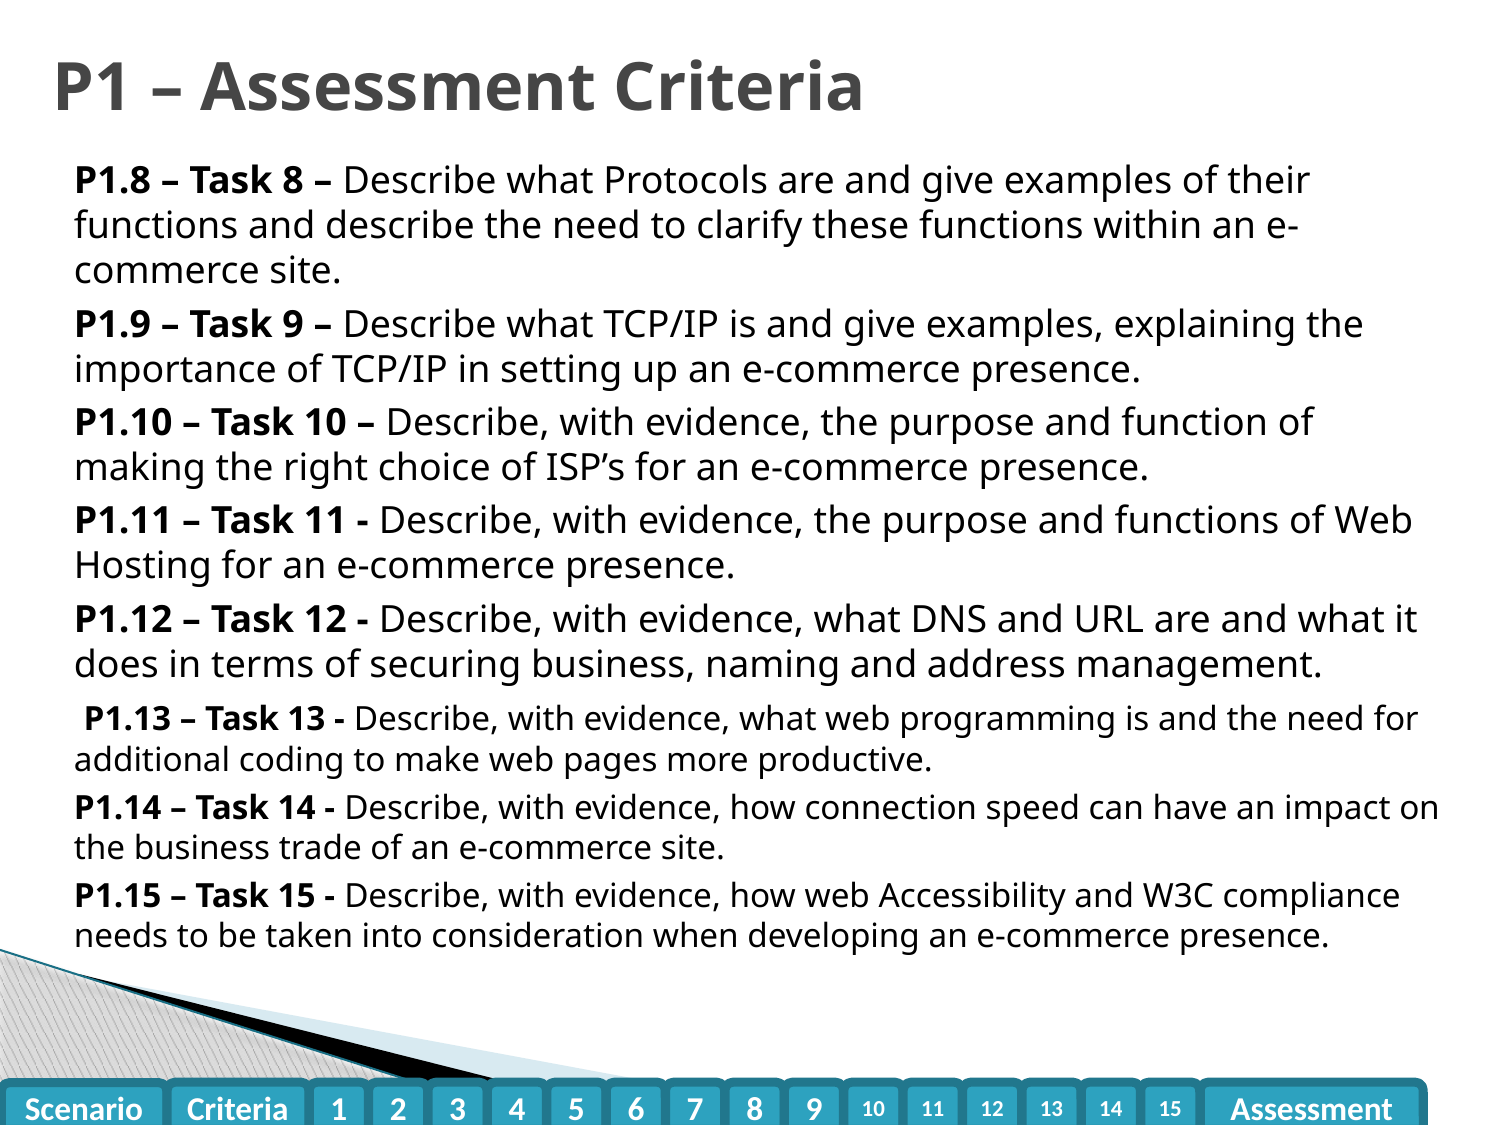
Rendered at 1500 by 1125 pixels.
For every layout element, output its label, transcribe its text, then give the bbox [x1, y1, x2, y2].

title P1 – Assessment Criteria [37, 19, 1471, 149]
list P1.8 – Task 8 – Describe what Protocols are and give examples of their functions and describe the need to clarify these functions within an e-commerce site. P1.9 – Task 9 – Describe what TCP/IP is and give examples, explaining the importance of TCP/IP in setting up an e-commerce presence. P1.10 – Task 10 – Describe, with evidence, the purpose and function of making the right choice of ISP’s for an e-commerce presence. P1.11 – Task 11 - Describe, with evidence, the purpose and functions of Web Hosting for an e-commerce presence. P1.12 – Task 12 - Describe, with evidence, what DNS and URL are and what it does in terms of securing business, naming and address management. P1.13 – Task 13 - Describe, with evidence, what web programming is and the need for additional coding to make web pages more productive. P1.14 – Task 14 - Describe, with evidence, how connection speed can have an impact on the business trade of an e-commerce site. P1.15 – Task 15 - Describe, with evidence, how web Accessibility and W3C compliance needs to be taken into consideration when developing an e-commerce presence. [41, 149, 1471, 1071]
